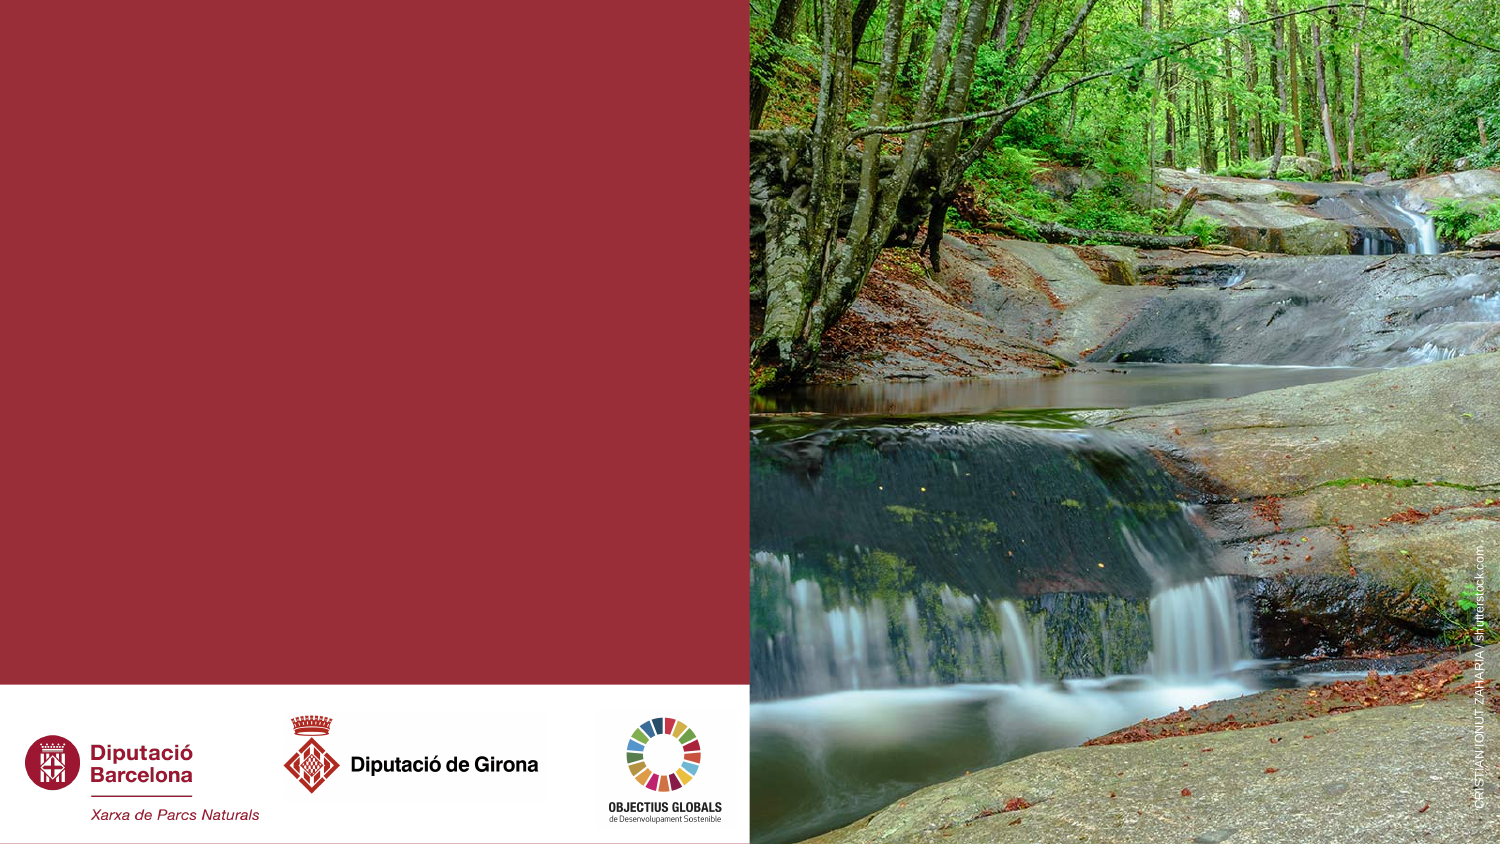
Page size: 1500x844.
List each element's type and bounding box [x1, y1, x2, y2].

picture [749, 0, 1500, 844]
picture [25, 735, 259, 820]
picture [283, 712, 547, 803]
picture [596, 709, 736, 830]
